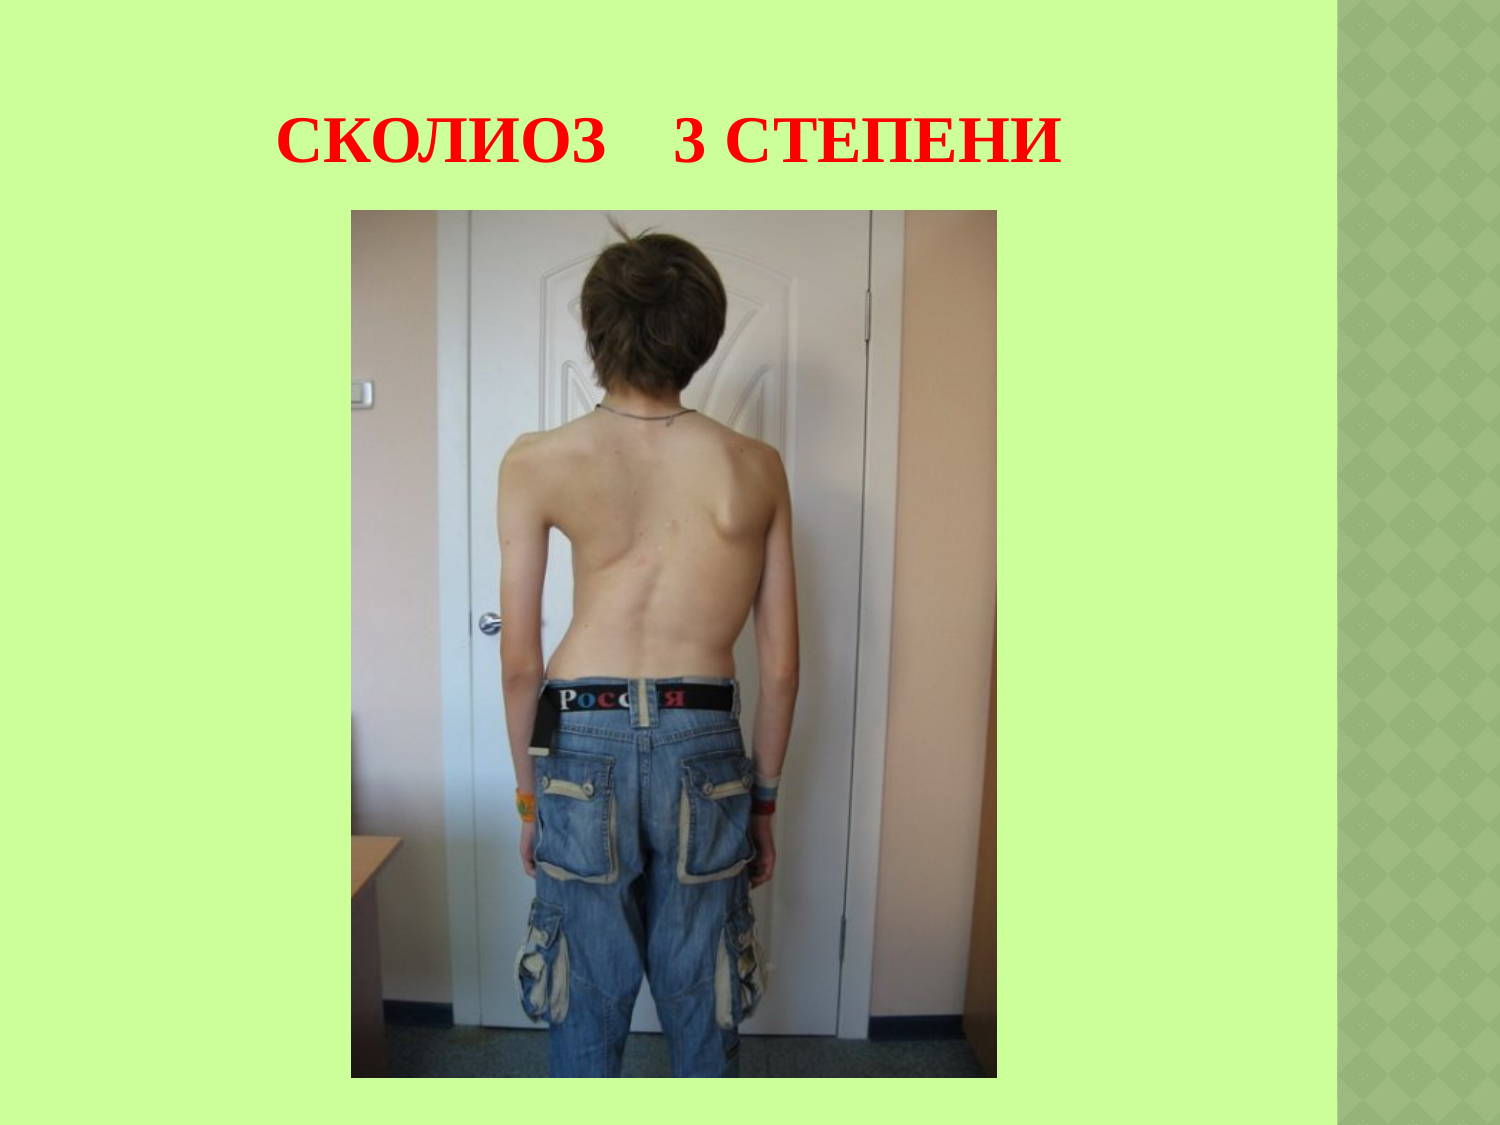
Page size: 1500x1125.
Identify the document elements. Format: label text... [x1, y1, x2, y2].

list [351, 210, 997, 1079]
title Сколиоз 3 степени [75, 52, 1263, 176]
